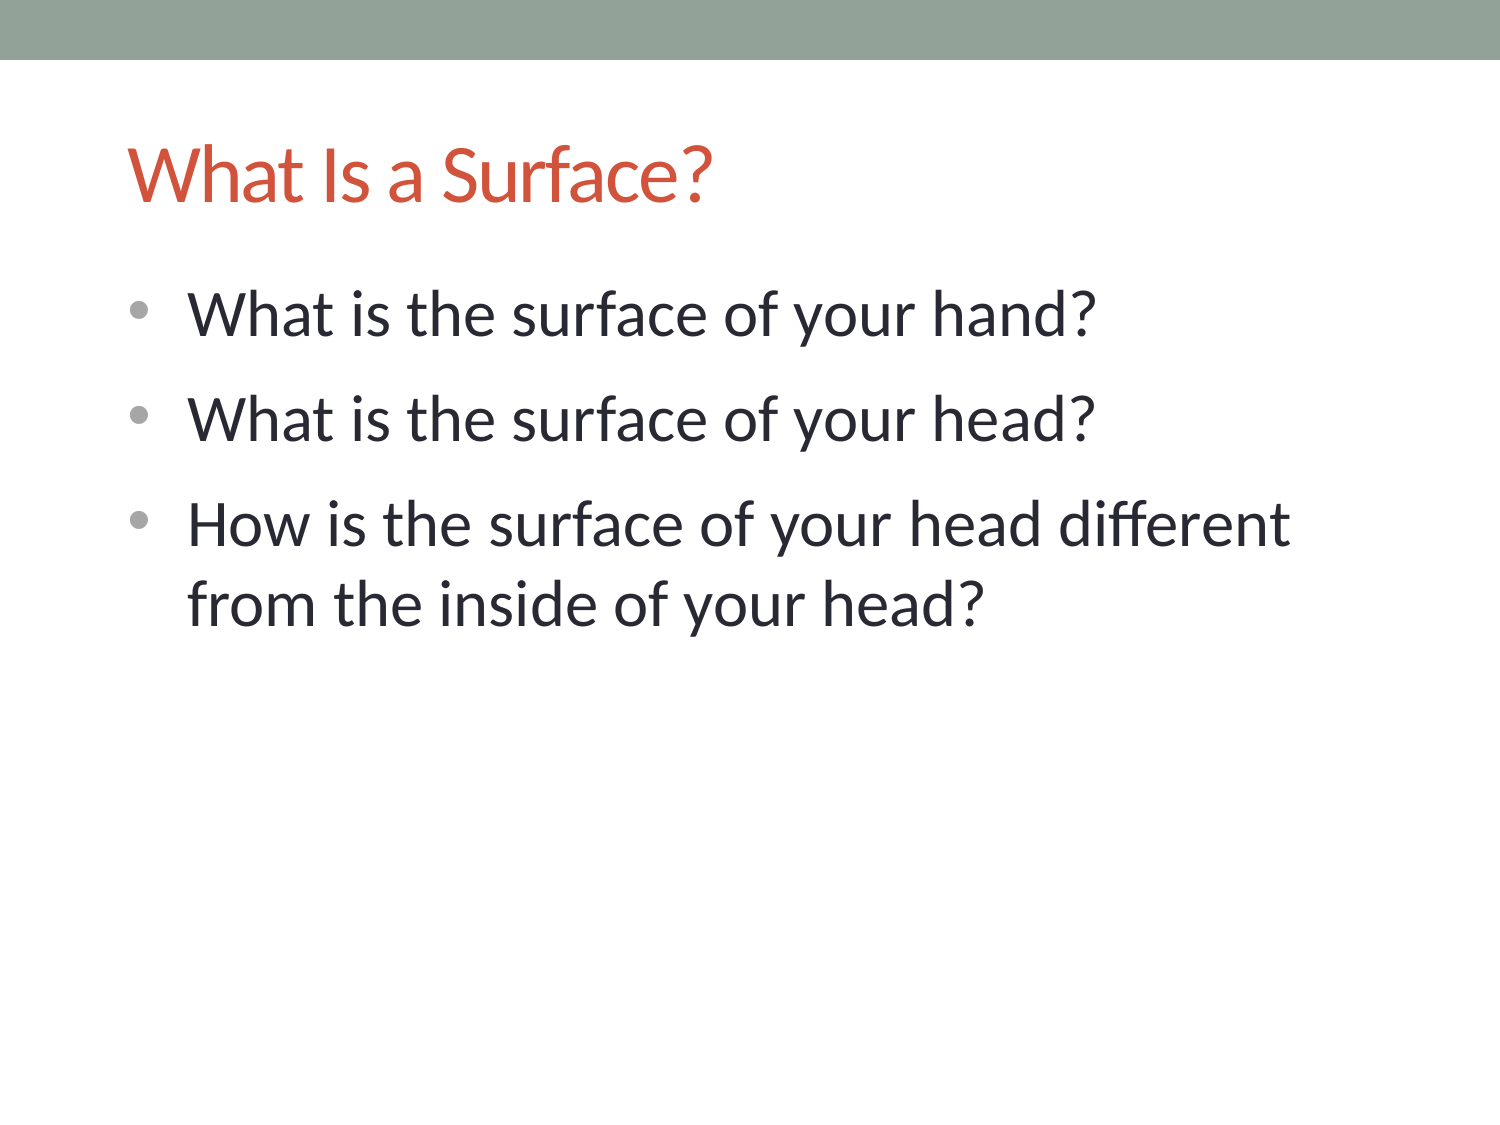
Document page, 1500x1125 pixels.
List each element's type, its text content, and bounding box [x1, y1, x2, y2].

text_box What is the surface of your hand? What is the surface of your head? How is the surface of your head different from the inside of your head? [112, 262, 1413, 647]
title What Is a Surface? [112, 87, 1425, 250]
